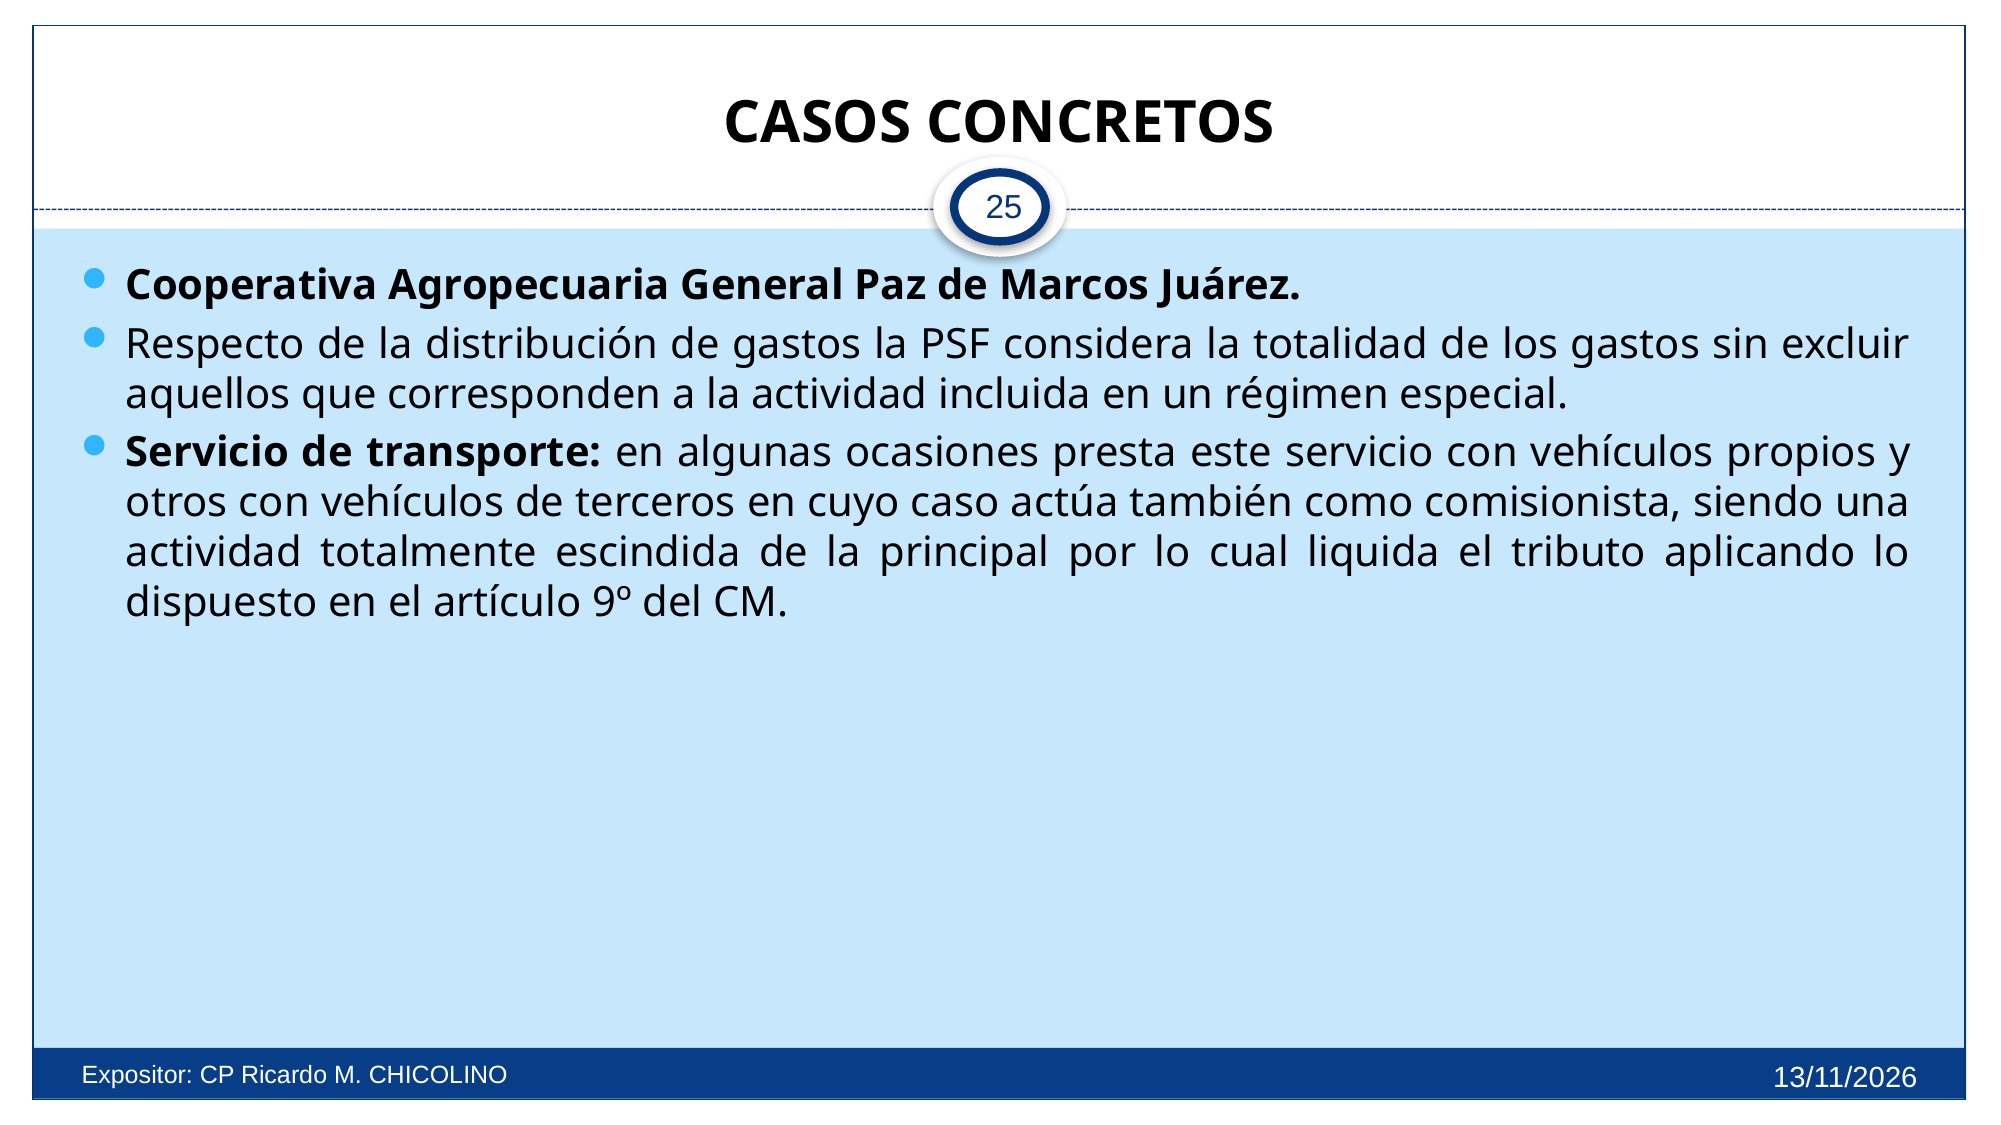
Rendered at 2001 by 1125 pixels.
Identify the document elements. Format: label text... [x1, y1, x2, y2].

list Cooperativa Agropecuaria General Paz de Marcos Juárez. Respecto de la distribución de gastos la PSF considera la totalidad de los gastos sin excluir aquellos que corresponden a la actividad incluida en un régimen especial. Servicio de transporte: en algunas ocasiones presta este servicio con vehículos propios y otros con vehículos de terceros en cuyo caso actúa también como comisionista, siendo una actividad totalmente escindida de la principal por lo cual liquida el tributo aplicando lo dispuesto en el artículo 9º del CM. [66, 250, 1926, 1001]
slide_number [1266, 1050, 1933, 1111]
slide_number 25 [954, 168, 1055, 241]
footer Expositor: CP Ricardo M. CHICOLINO [66, 1051, 850, 1112]
title CASOS CONCRETOS [65, 37, 1933, 162]
